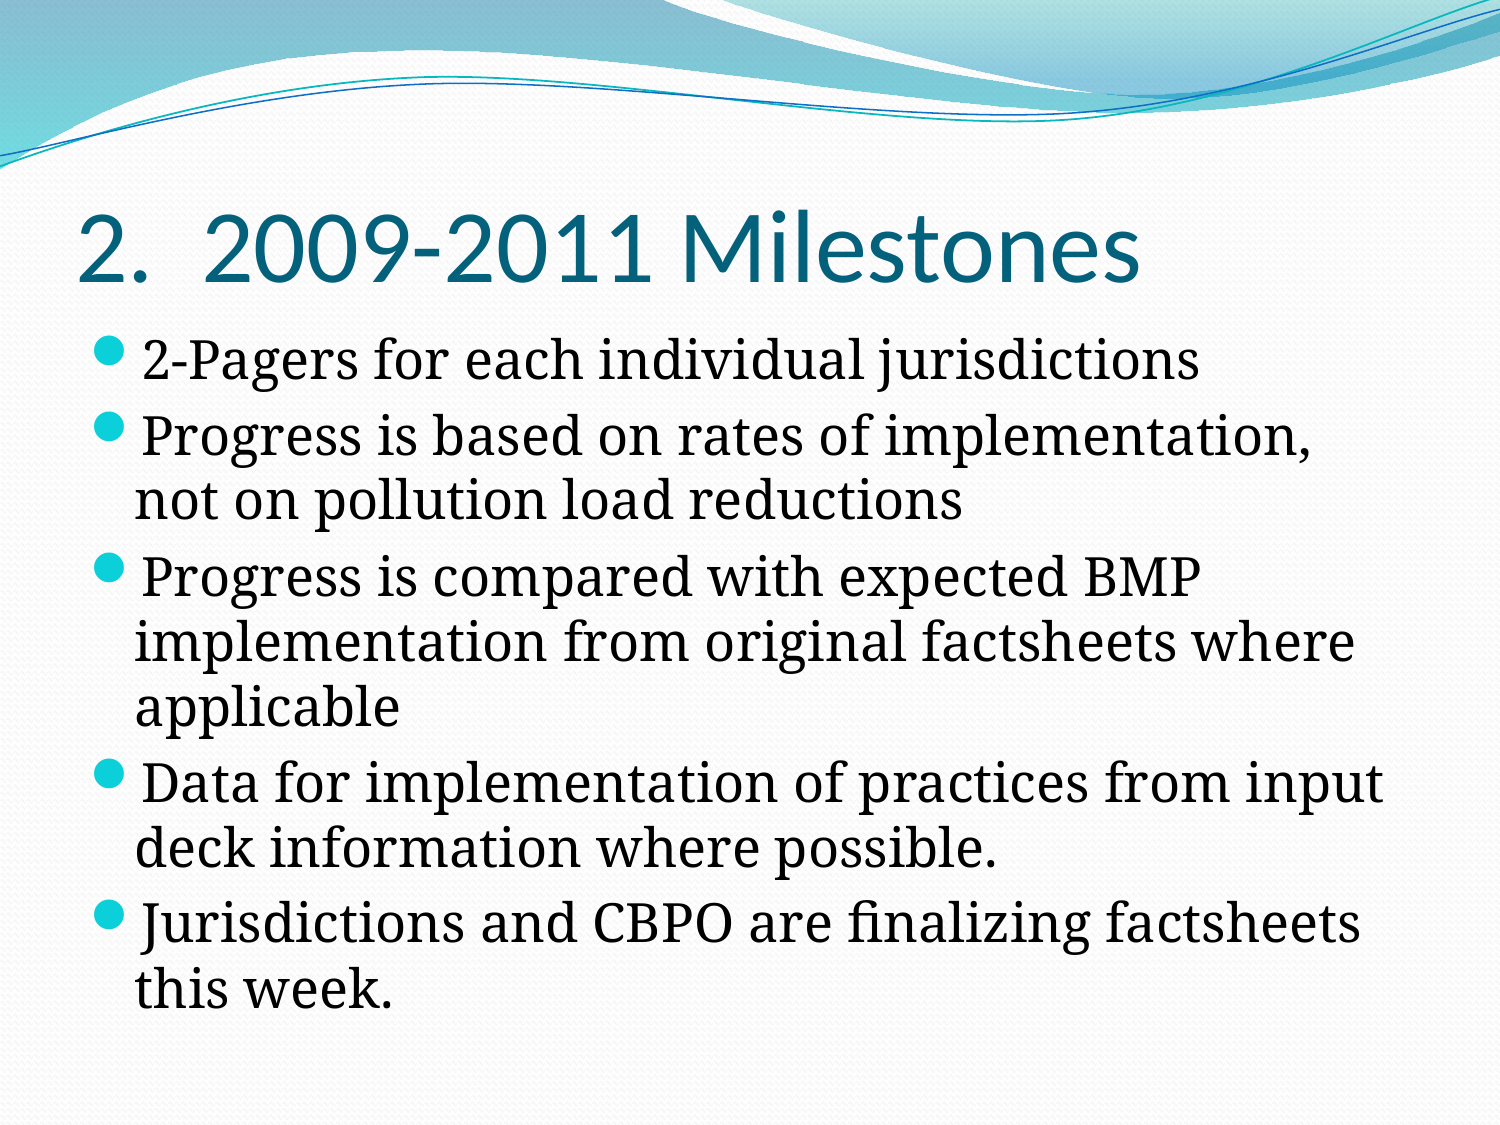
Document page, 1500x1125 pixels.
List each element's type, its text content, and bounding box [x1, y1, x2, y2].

title 2. 2009-2011 Milestones [75, 115, 1425, 303]
list 2-Pagers for each individual jurisdictions Progress is based on rates of implementation, not on pollution load reductions Progress is compared with expected BMP implementation from original factsheets where applicable Data for implementation of practices from input deck information where possible. Jurisdictions and CBPO are finalizing factsheets this week. [75, 317, 1425, 1038]
